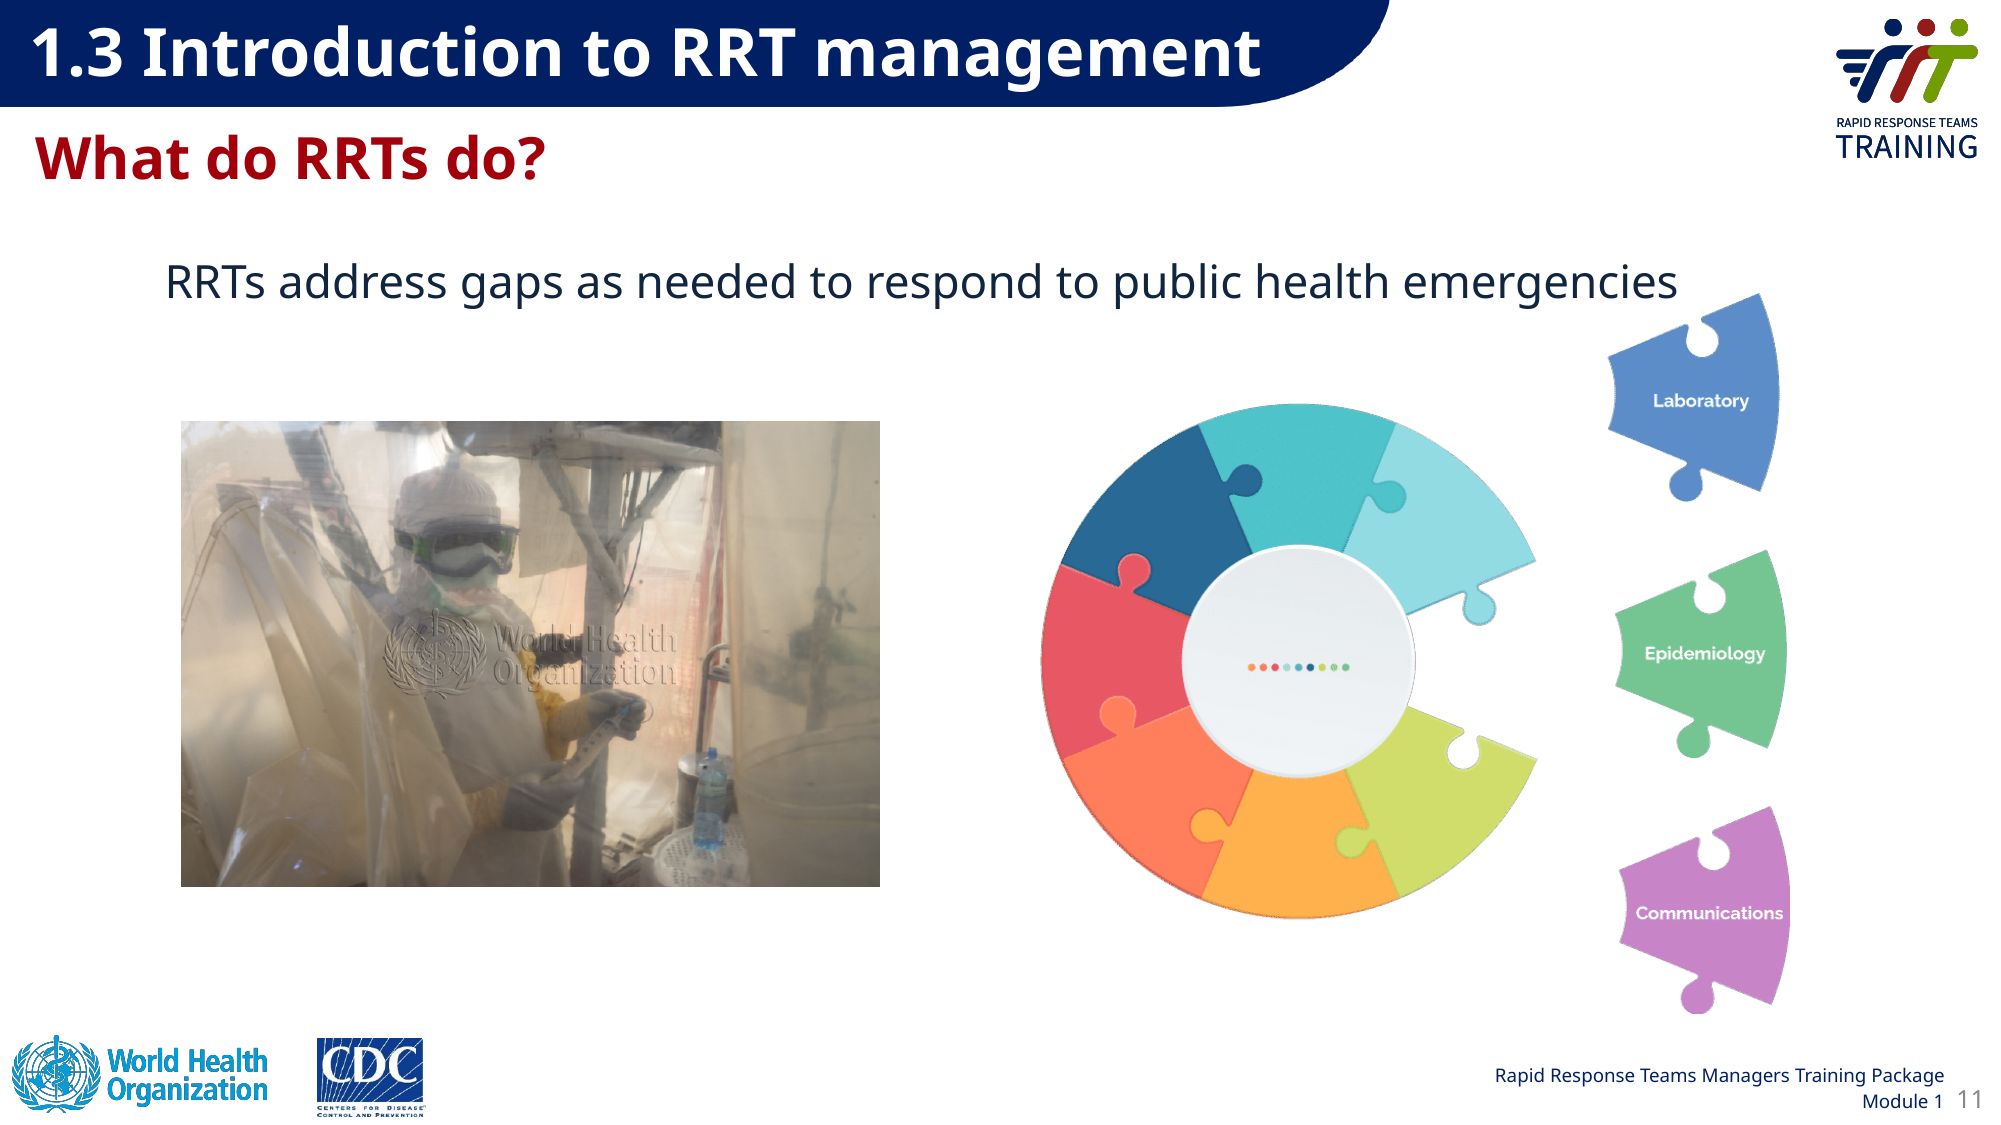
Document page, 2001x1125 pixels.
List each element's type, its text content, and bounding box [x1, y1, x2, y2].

picture [36, 1088, 78, 1105]
list RRTs address gaps as needed to respond to public health emergencies [154, 250, 1876, 1016]
picture [71, 1053, 90, 1091]
list What do RRTs do? [27, 121, 1540, 225]
picture [40, 1062, 47, 1070]
picture [46, 1056, 54, 1062]
picture [1835, 19, 1978, 167]
picture [59, 1035, 267, 1113]
picture [181, 420, 880, 887]
text_box 1.3 Introduction to RRT management [22, 2, 1534, 105]
picture [12, 1083, 48, 1113]
picture [24, 1054, 36, 1087]
picture [34, 1054, 43, 1078]
picture [317, 1038, 426, 1117]
picture [12, 1035, 54, 1068]
picture [1015, 293, 1790, 1015]
picture [0, 0, 1390, 107]
text_box 11 [1557, 1075, 1993, 1121]
picture [30, 1083, 37, 1091]
picture [22, 1062, 26, 1077]
picture [50, 1108, 62, 1113]
